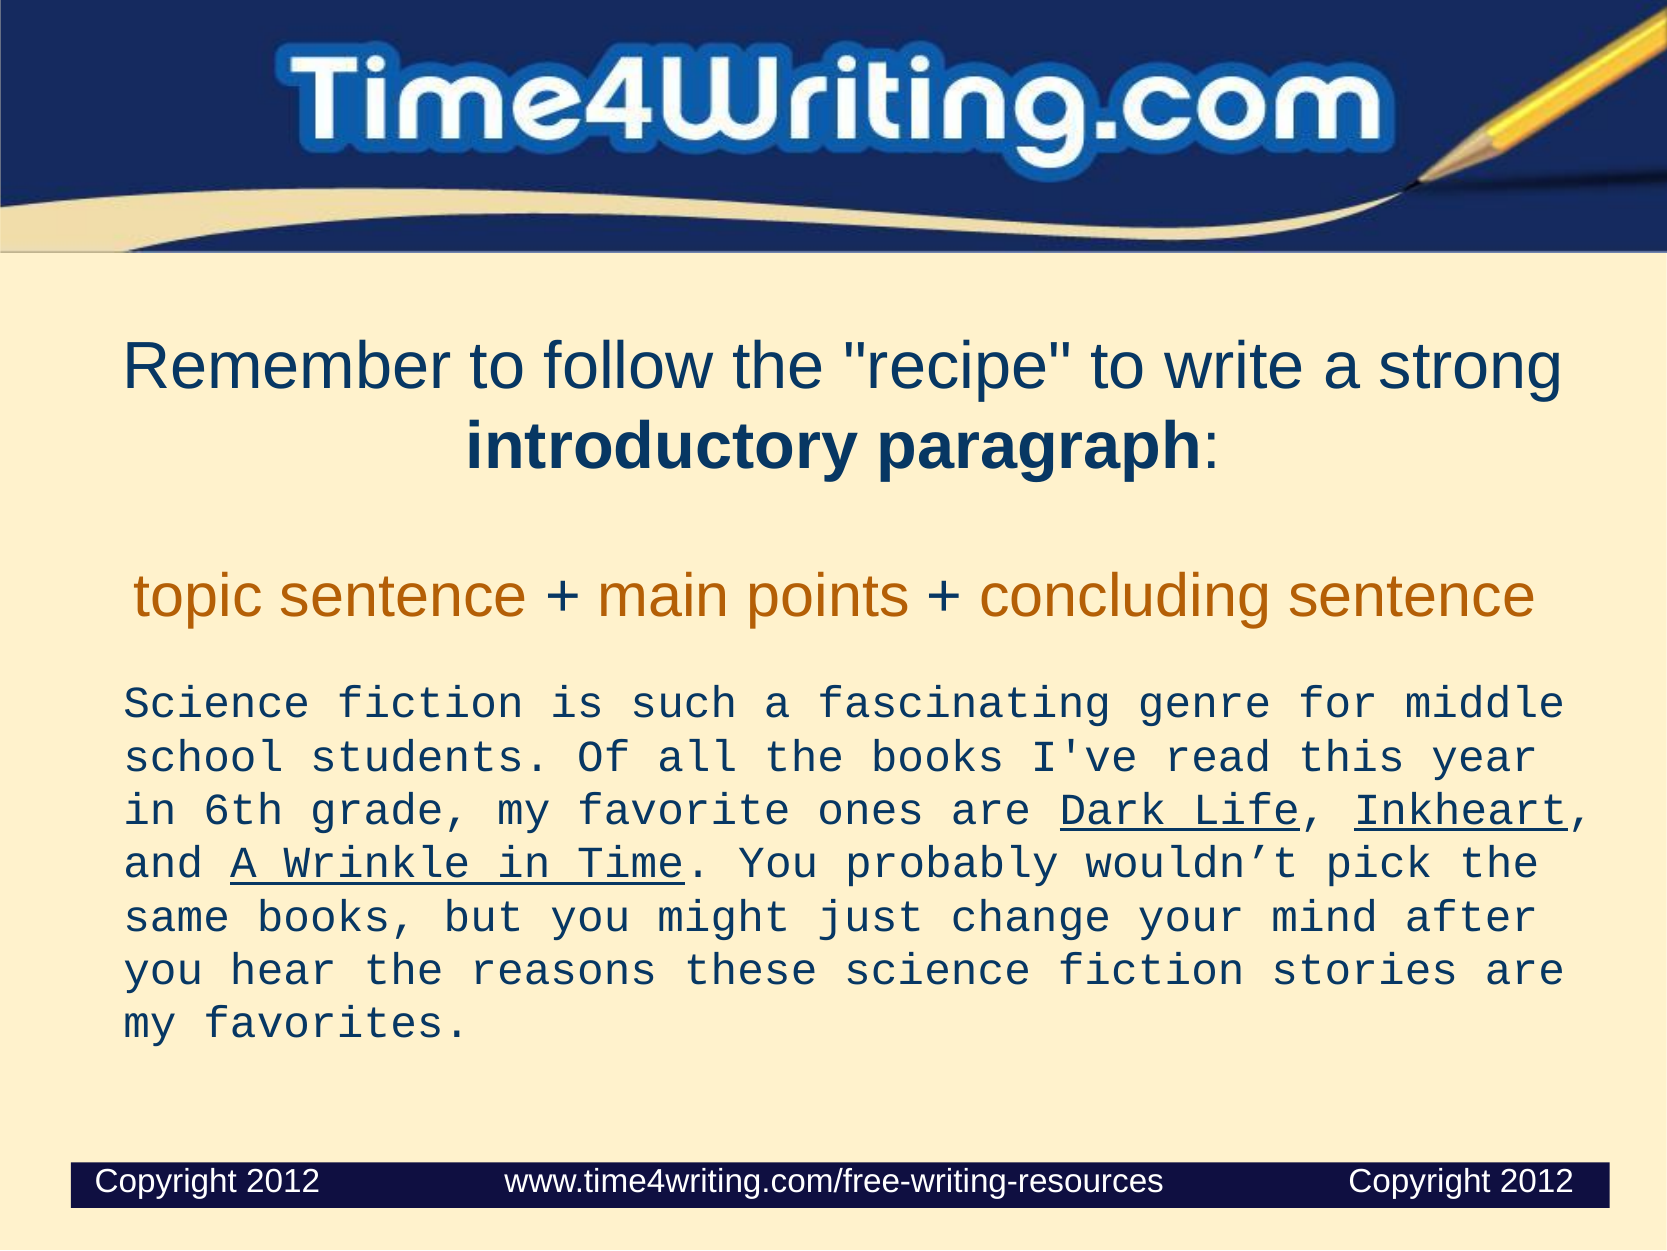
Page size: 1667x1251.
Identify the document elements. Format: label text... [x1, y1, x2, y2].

text_box Copyright 2012 www.time4writing.com/free-writing-resources Copyright 2012 [83, 1162, 1598, 1201]
title Remember to follow the "recipe" to write a strong introductory paragraph: topic sentence + main points + concluding sentence [83, 315, 1604, 635]
subtitle Science fiction is such a fascinating genre for middle school students. Of all the books I've read this year in 6th grade, my favorite ones are Dark Life, Inkheart, and A Wrinkle in Time. You probably wouldn’t pick the same books, but you might just change your mind after you hear the reasons these science fiction stories are my favorites. [116, 666, 1624, 1250]
text_box [0, 0, 1667, 253]
text_box [69, 1160, 1612, 1210]
picture [0, 253, 1667, 1250]
